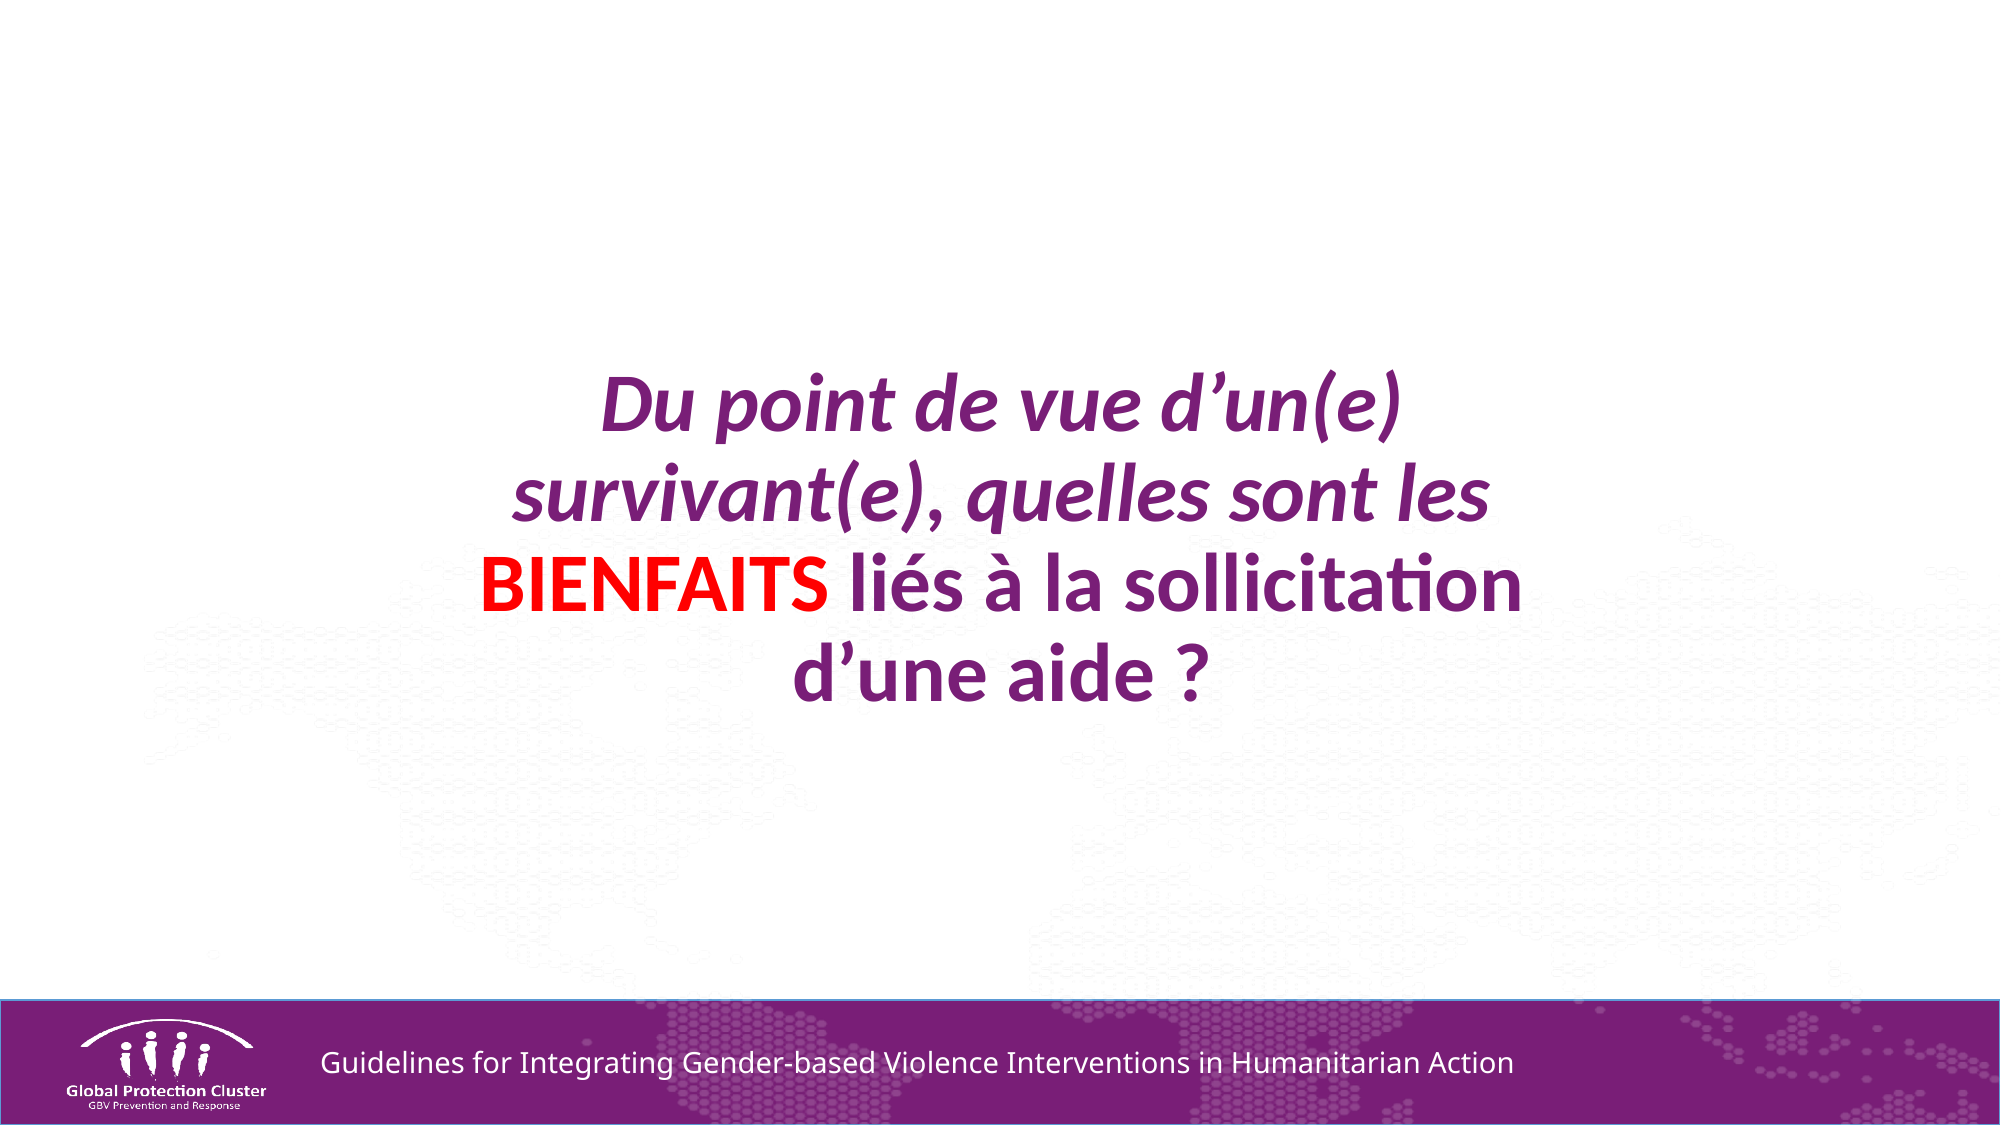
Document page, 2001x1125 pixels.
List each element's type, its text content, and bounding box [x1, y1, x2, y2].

picture [56, 254, 2001, 1125]
title Du point de vue d’un(e) survivant(e), quelles sont les BIENFAITS liés à la sollicitation d’une aide ? [449, 352, 1555, 452]
